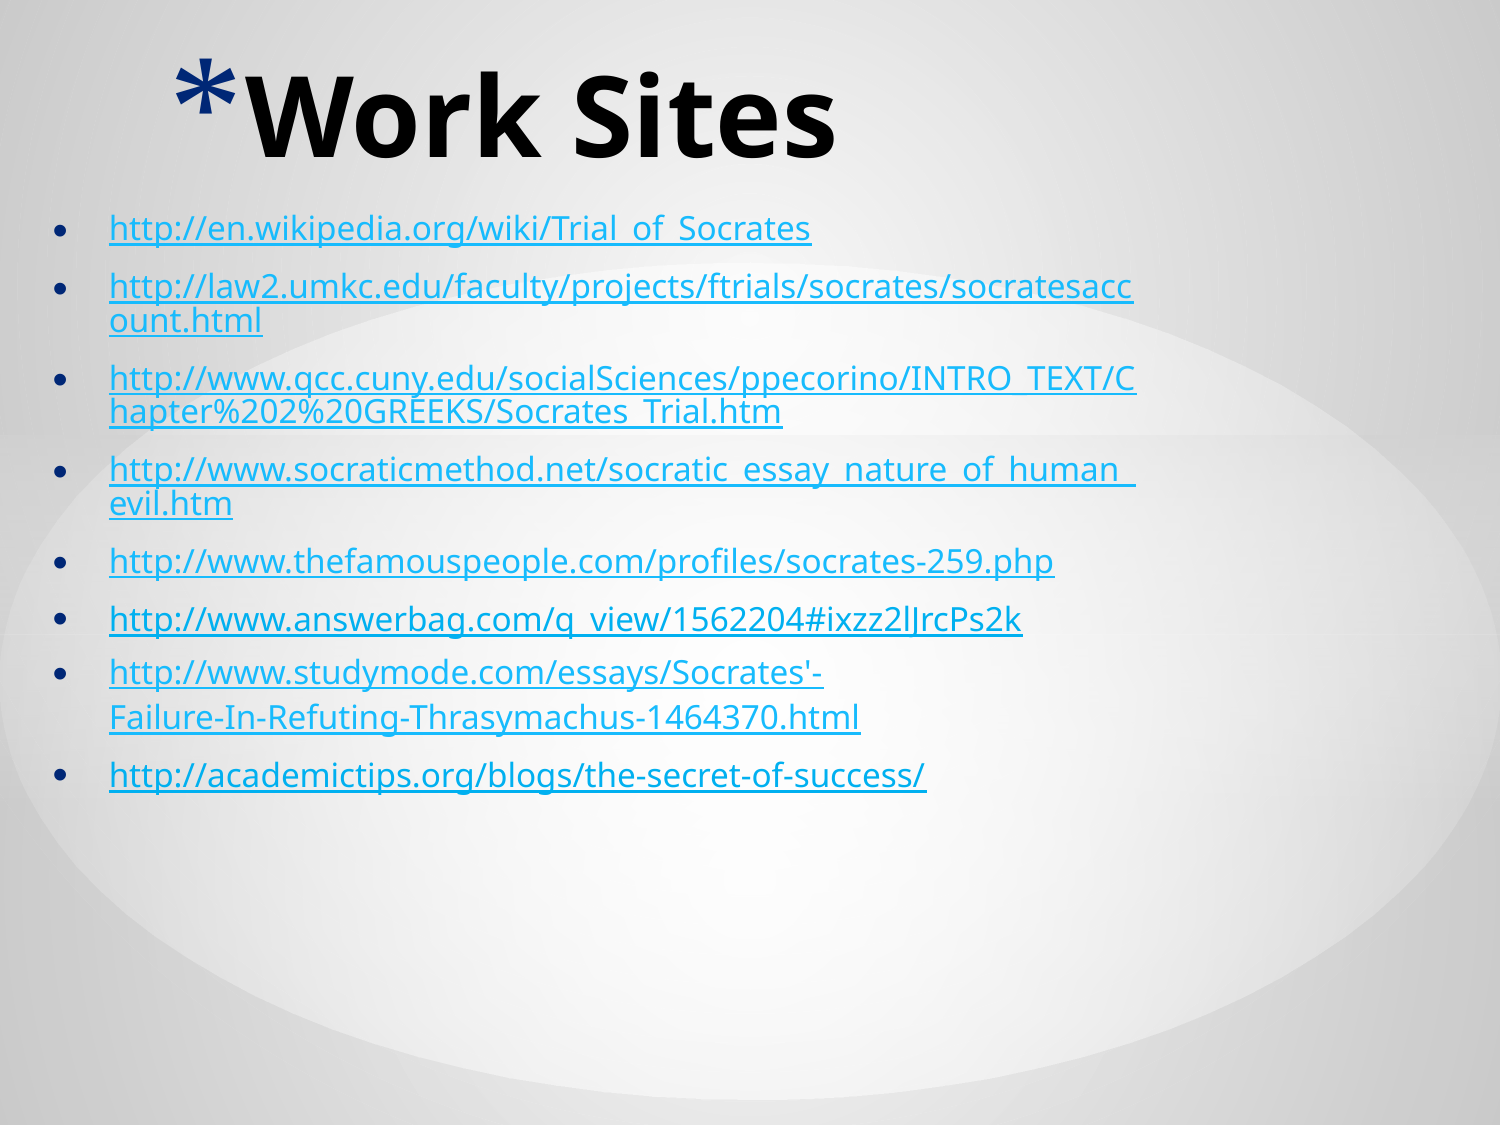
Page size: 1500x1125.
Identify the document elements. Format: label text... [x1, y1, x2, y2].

subtitle http://en.wikipedia.org/wiki/Trial_of_Socrates http://law2.umkc.edu/faculty/projects/ftrials/socrates/socratesaccount.html http://www.qcc.cuny.edu/socialSciences/ppecorino/INTRO_TEXT/Chapter%202%20GREEKS/Socrates_Trial.htm http://www.socraticmethod.net/socratic_essay_nature_of_human_evil.htm http://www.thefamouspeople.com/profiles/socrates-259.php http://www.answerbag.com/q_view/1562204#ixzz2lJrcPs2k http://www.studymode.com/essays/Socrates'-Failure-In-Refuting-Thrasymachus-1464370.html http://academictips.org/blogs/the-secret-of-success/ [37, 200, 1163, 1075]
title Work Sites [125, 37, 1303, 188]
